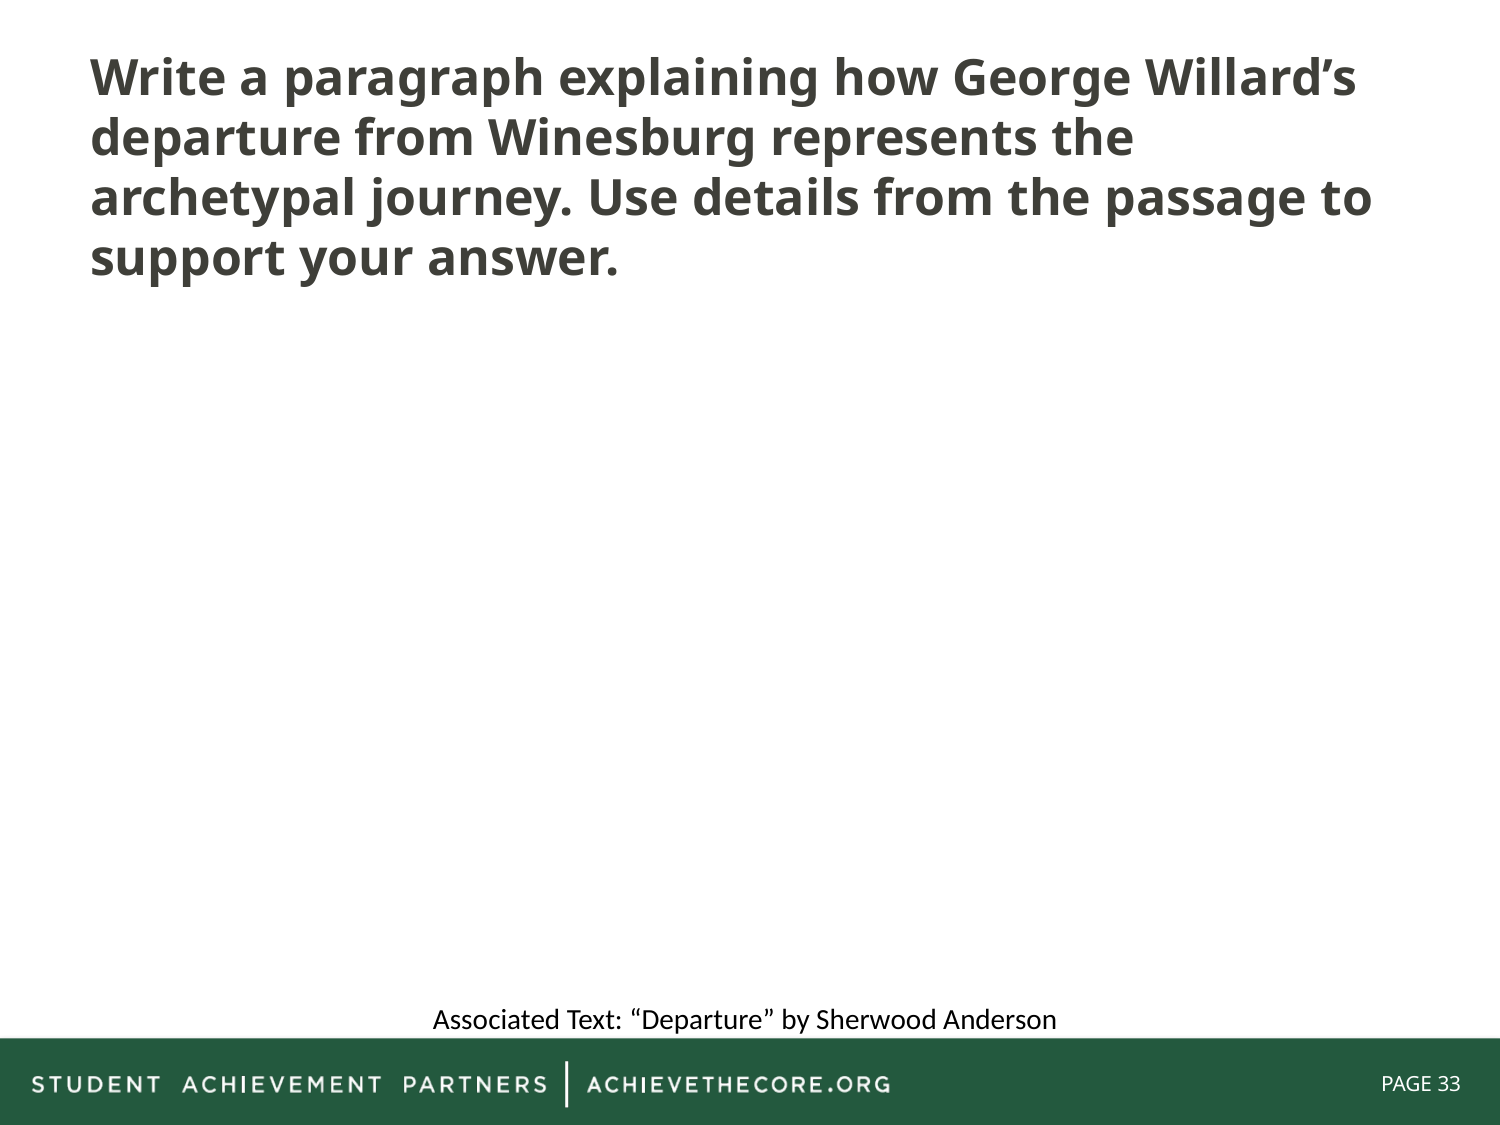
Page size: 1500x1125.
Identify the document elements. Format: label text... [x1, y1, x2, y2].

text_box Associated Text: “Departure” by Sherwood Anderson [41, 993, 1449, 1043]
list Write a paragraph explaining how George Willard’s departure from Winesburg represents the archetypal journey. Use details from the passage to support your answer. [75, 37, 1425, 664]
